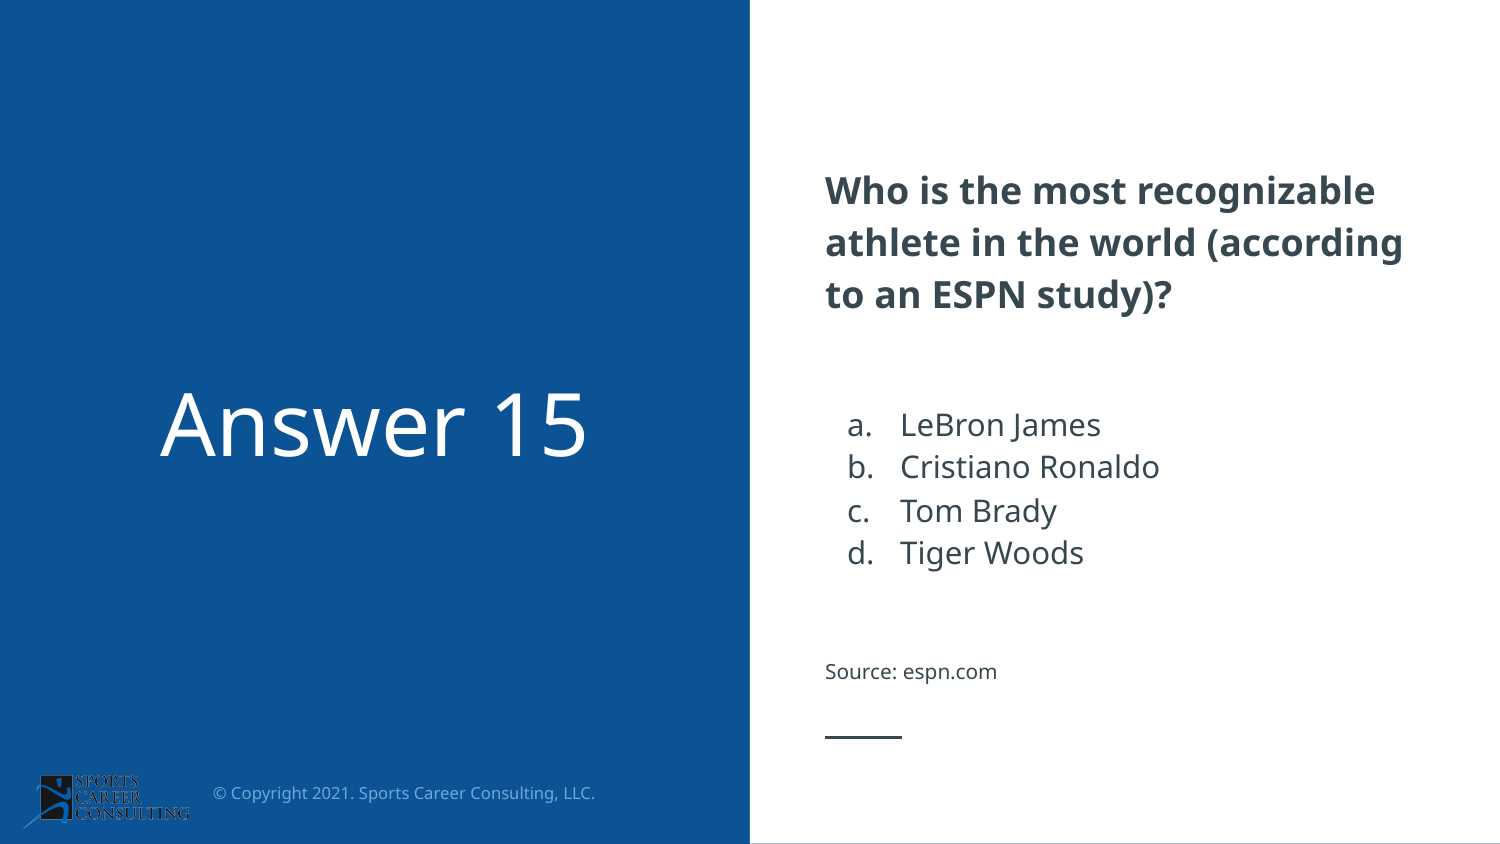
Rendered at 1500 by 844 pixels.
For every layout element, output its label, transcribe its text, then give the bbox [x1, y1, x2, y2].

text_box © Copyright 2021. Sports Career Consulting, LLC. [197, 767, 750, 838]
title Answer 15 [43, 298, 708, 546]
list Who is the most recognizable athlete in the world (according to an ESPN study)? LeBron James Cristiano Ronaldo Tom Brady Tiger Woods Source: espn.com [810, 118, 1455, 725]
picture [22, 774, 190, 829]
